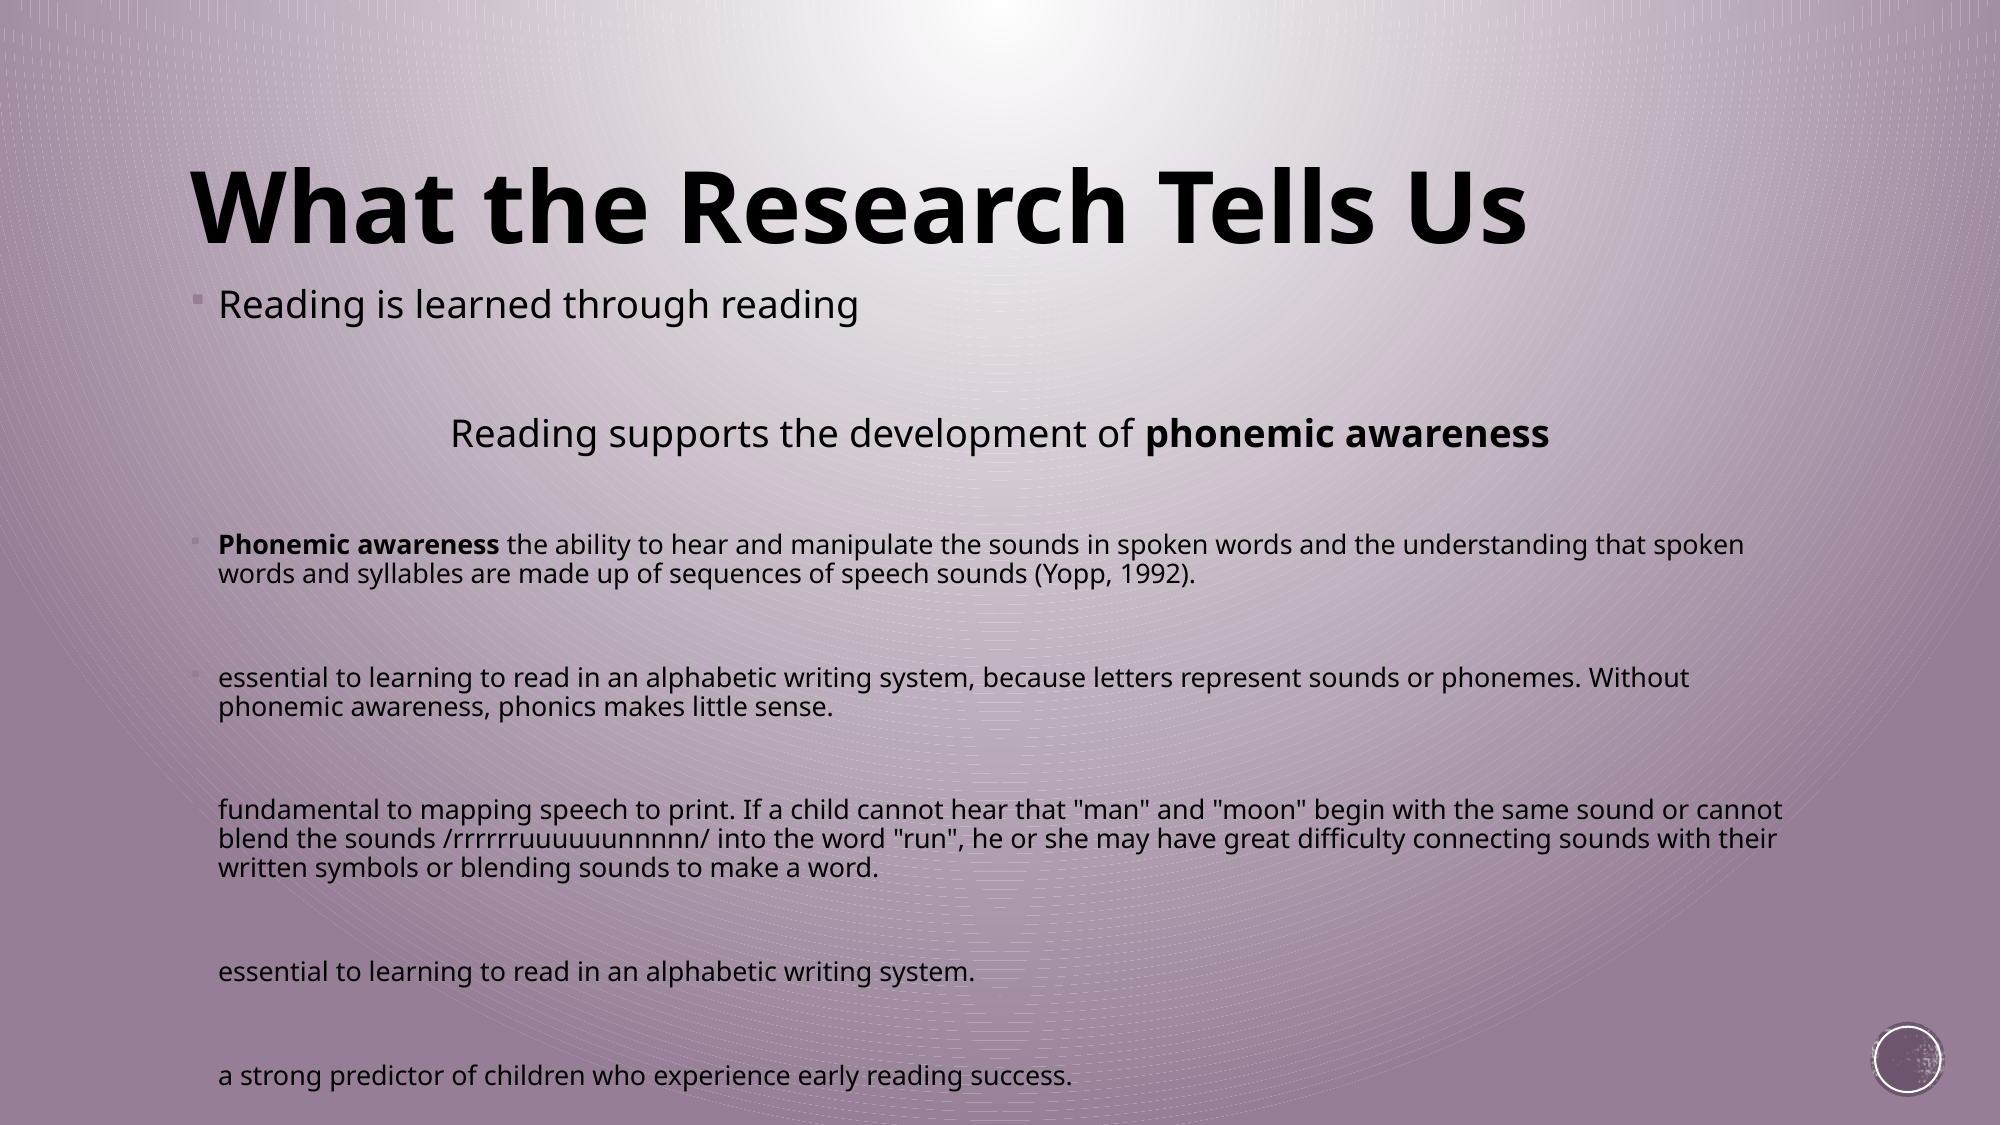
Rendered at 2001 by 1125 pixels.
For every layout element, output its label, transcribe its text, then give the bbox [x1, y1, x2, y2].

list Reading is learned through reading Reading supports the development of phonemic awareness Phonemic awareness the ability to hear and manipulate the sounds in spoken words and the understanding that spoken words and syllables are made up of sequences of speech sounds (Yopp, 1992). essential to learning to read in an alphabetic writing system, because letters represent sounds or phonemes. Without phonemic awareness, phonics makes little sense. fundamental to mapping speech to print. If a child cannot hear that "man" and "moon" begin with the same sound or cannot blend the sounds /rrrrrruuuuuunnnnn/ into the word "run", he or she may have great difficulty connecting sounds with their written symbols or blending sounds to make a word. essential to learning to read in an alphabetic writing system. a strong predictor of children who experience early reading success. [175, 278, 1826, 1106]
title What the Research Tells Us [175, 79, 1826, 278]
